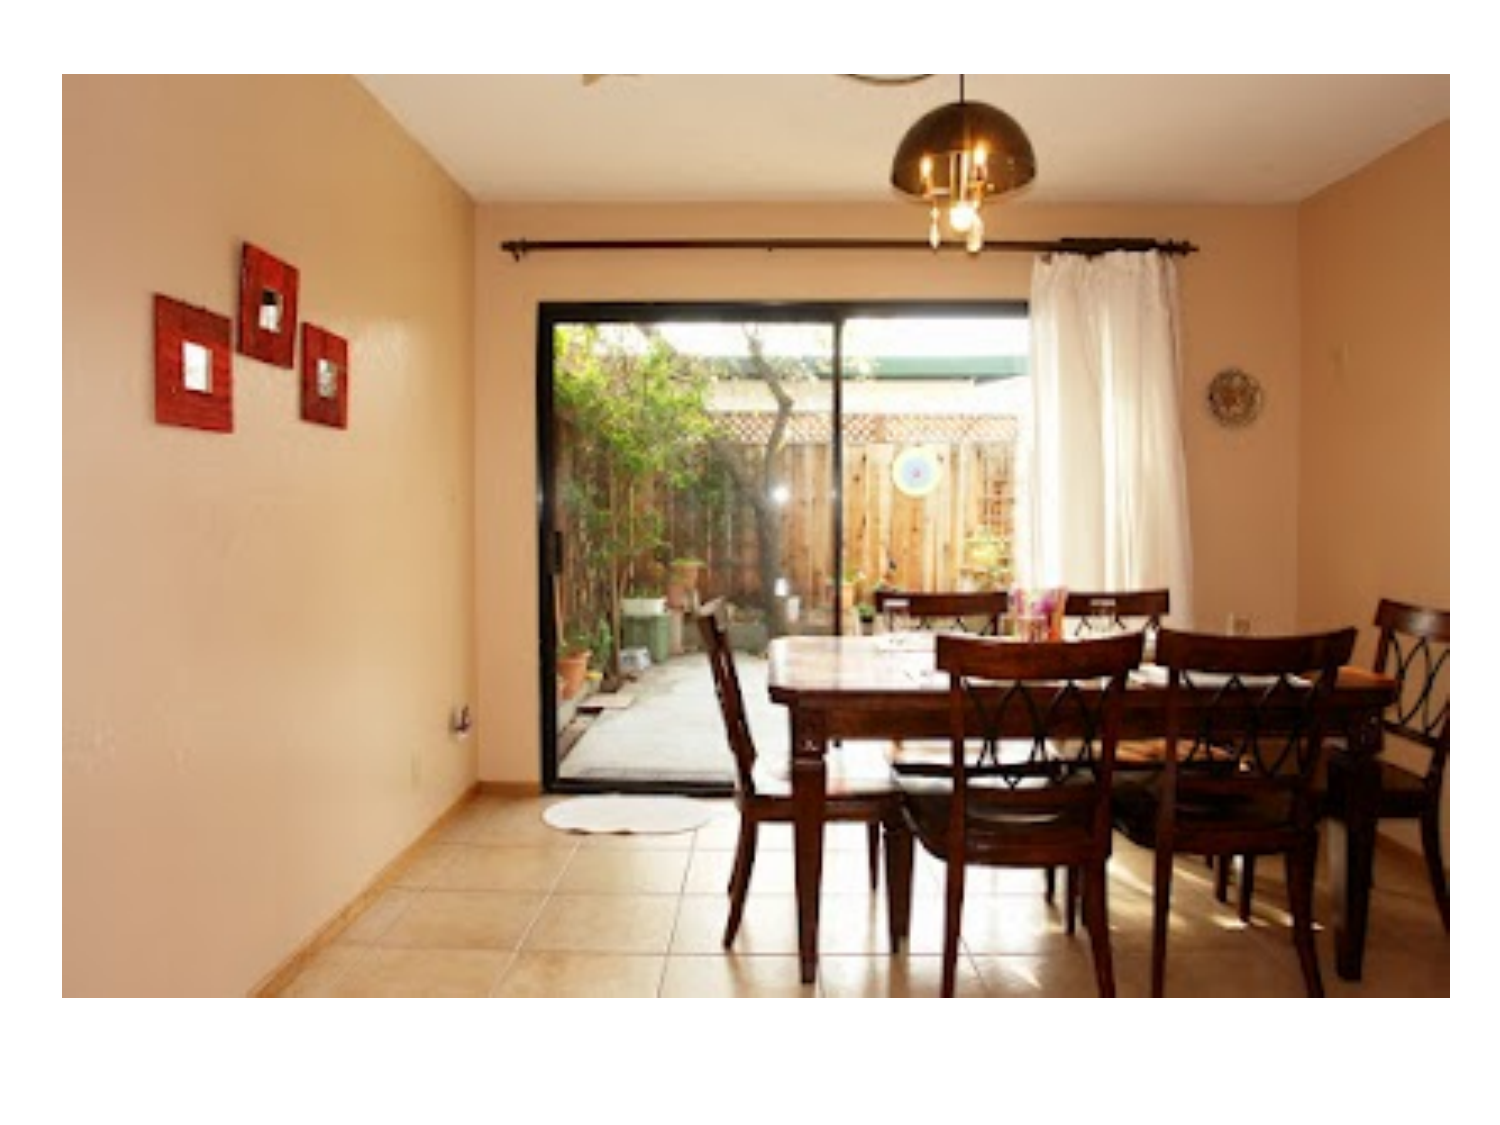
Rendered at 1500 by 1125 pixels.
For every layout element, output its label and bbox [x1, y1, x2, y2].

picture [62, 74, 1451, 998]
